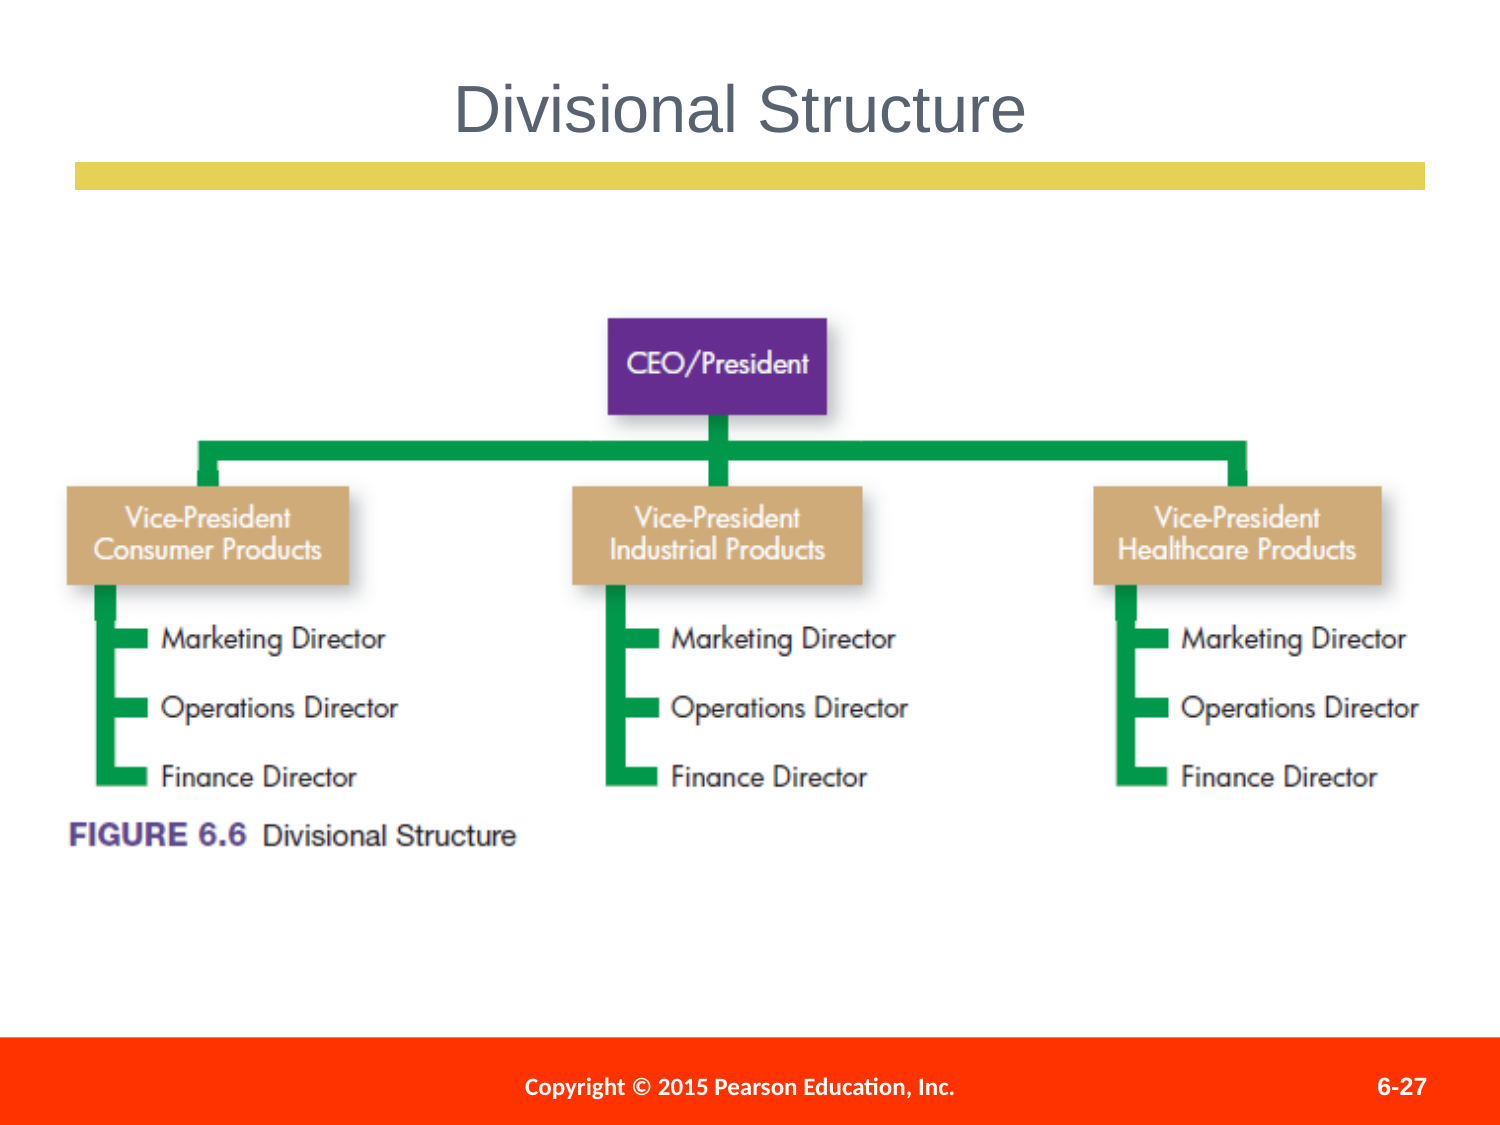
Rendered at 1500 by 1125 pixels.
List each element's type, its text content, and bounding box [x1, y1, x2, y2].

title Divisional Structure [74, 12, 1426, 201]
picture [14, 287, 1476, 888]
